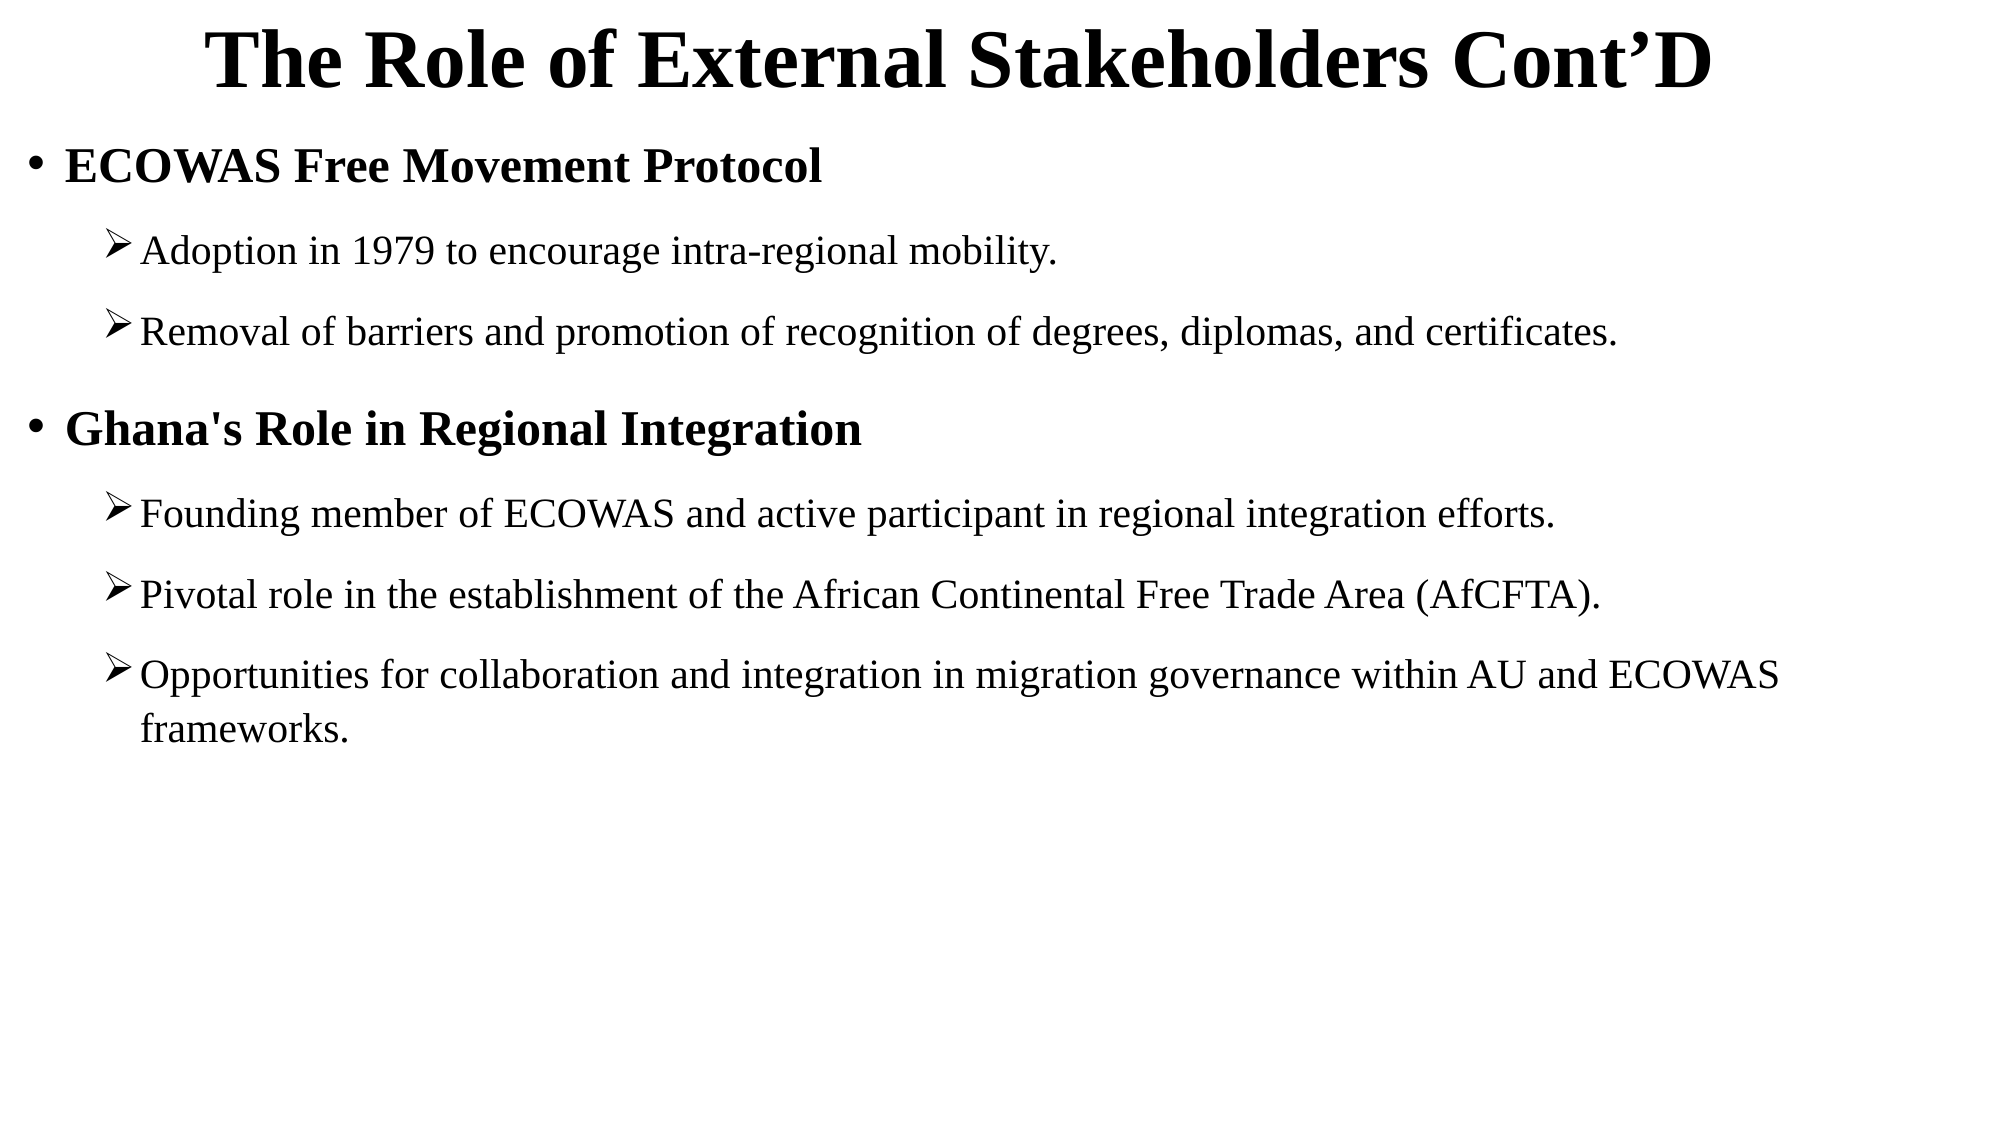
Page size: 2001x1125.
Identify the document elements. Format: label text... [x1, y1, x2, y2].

list ECOWAS Free Movement Protocol Adoption in 1979 to encourage intra-regional mobility. Removal of barriers and promotion of recognition of degrees, diplomas, and certificates. Ghana's Role in Regional Integration Founding member of ECOWAS and active participant in regional integration efforts. Pivotal role in the establishment of the African Continental Free Trade Area (AfCFTA). Opportunities for collaboration and integration in migration governance within AU and ECOWAS frameworks. [12, 120, 1978, 1125]
title The Role of External Stakeholders Cont’D [58, 0, 1863, 120]
